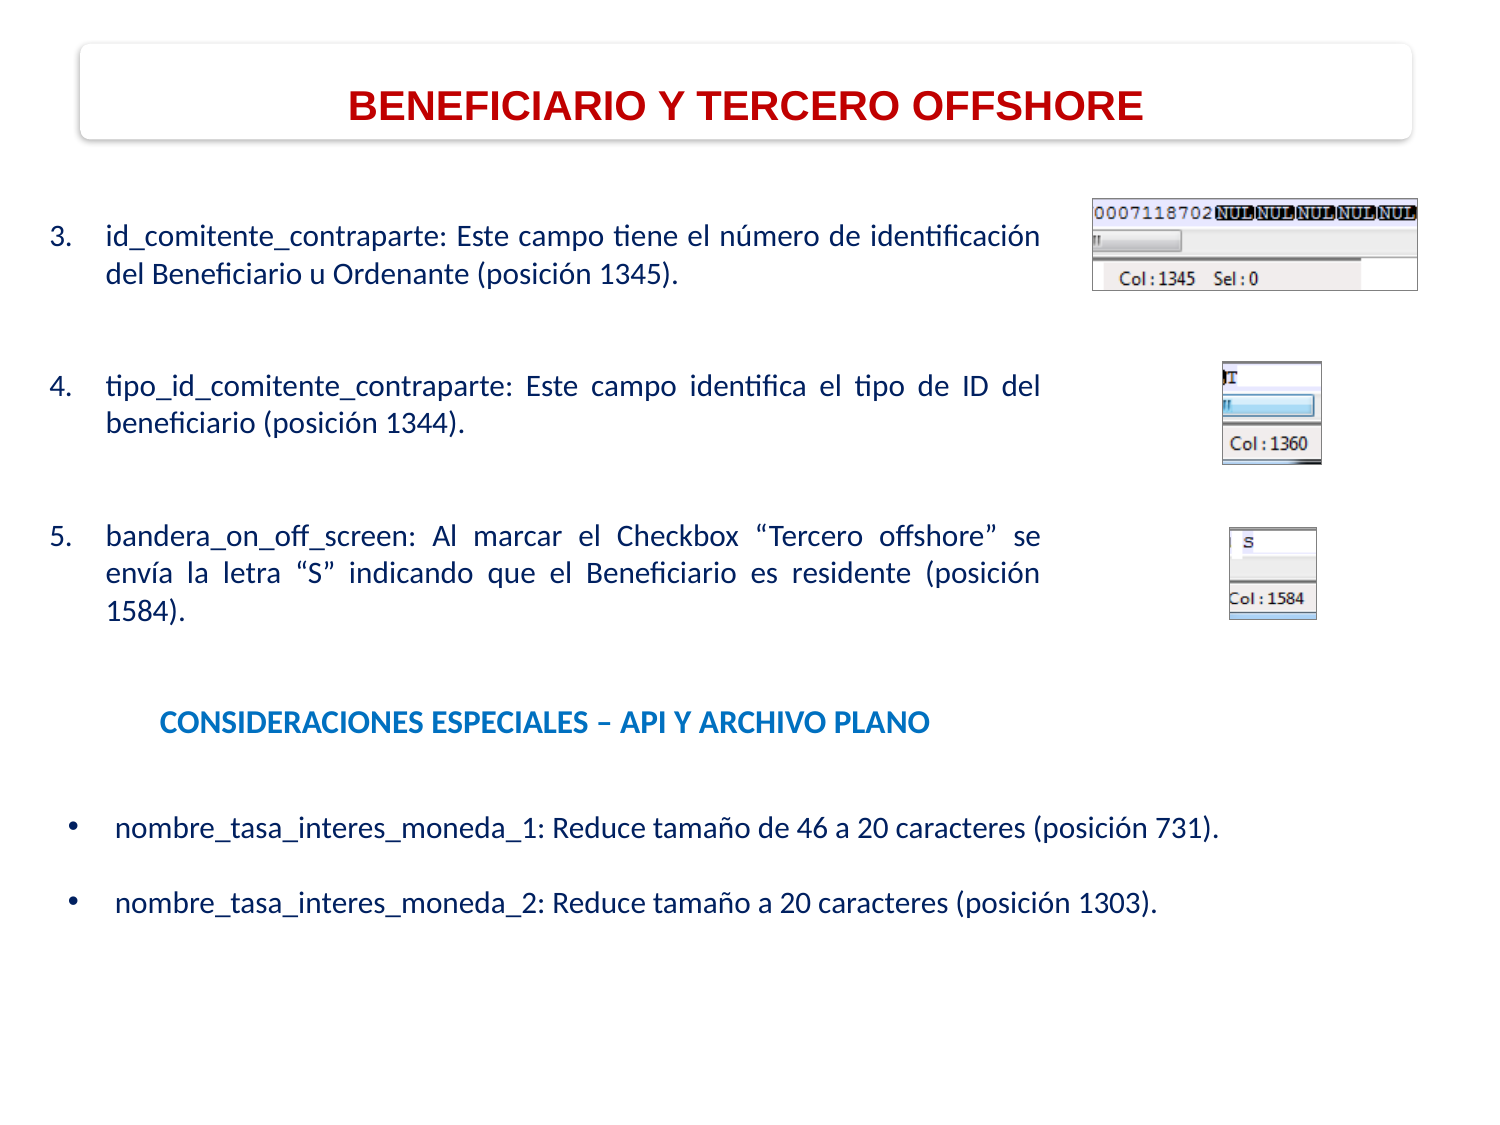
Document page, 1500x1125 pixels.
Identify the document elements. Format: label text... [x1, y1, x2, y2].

text_box CONSIDERACIONES ESPECIALES – API Y ARCHIVO PLANO [145, 692, 1359, 747]
text_box nombre_tasa_interes_moneda_1: Reduce tamaño de 46 a 20 caracteres (posición 731). nombre_tasa_interes_moneda_2: Reduce tamaño a 20 caracteres (posición 1303). [53, 799, 1407, 927]
picture [1222, 361, 1323, 466]
text_box BENEFICIARIO Y TERCERO OFFSHORE [80, 43, 1412, 140]
text_box id_comitente_contraparte: Este campo tiene el número de identificación del Beneficiario u Ordenante (posición 1345). tipo_id_comitente_contraparte: Este campo identifica el tipo de ID del beneficiario (posición 1344). bandera_on_off_screen: Al marcar el Checkbox “Tercero offshore” se envía la letra “S” indicando que el Beneficiario es residente (posición 1584). [34, 208, 1058, 635]
picture [1092, 197, 1419, 291]
picture [1229, 526, 1318, 620]
